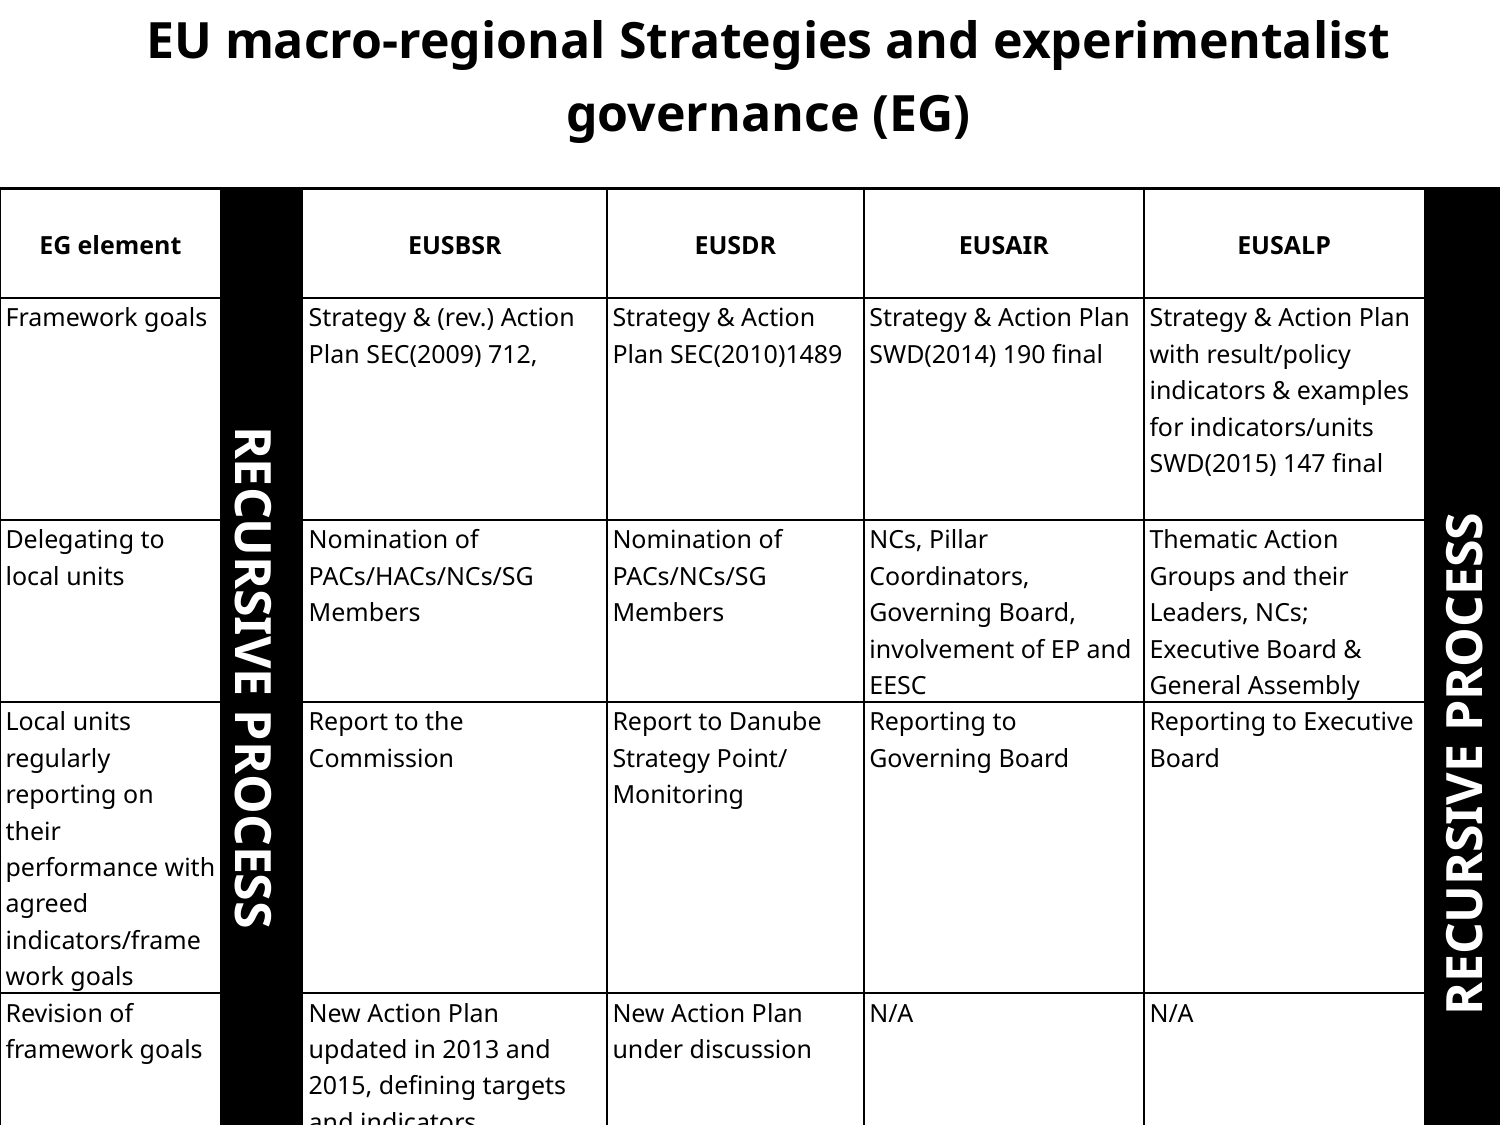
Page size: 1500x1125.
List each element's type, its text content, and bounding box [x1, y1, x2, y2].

table_cell RECURSIVE PROCESS  [222, 190, 303, 1125]
table_header EU macro-regional Strategies and experimentalist governance (EG) [0, 0, 1500, 187]
table_cell EUSBSR [303, 190, 606, 297]
table_cell Local units regularly reporting on their performance with agreed indicators/framework goals [1, 703, 220, 992]
table_cell Strategy & (rev.) Action Plan SEC(2009) 712, [303, 299, 606, 519]
table_cell Revision of framework goals [1, 994, 220, 1125]
table_cell Reporting to Executive Board [1145, 703, 1424, 992]
table_cell Framework goals [1, 299, 220, 519]
table_cell New Action Plan updated in 2013 and 2015, defining targets and indicators SEC(2009) 712/2 SWD(2015) 177 SWD(2017) 118 final [303, 994, 606, 1125]
table_cell New Action Plan under discussion [608, 994, 863, 1125]
table_cell N/A [1145, 994, 1424, 1125]
table_cell N/A [865, 994, 1143, 1125]
table_cell EUSALP [1145, 190, 1424, 297]
table_cell EUSAIR [865, 190, 1143, 297]
table_cell Report to Danube Strategy Point/ Monitoring [608, 703, 863, 992]
table_cell Nomination of PACs/NCs/SG Members [608, 521, 863, 701]
table_cell Strategy & Action Plan with result/policy indicators & examples for indicators/units SWD(2015) 147 final [1145, 299, 1424, 519]
table_cell Strategy & Action Plan SEC(2010)1489 [608, 299, 863, 519]
table_cell NCs, Pillar Coordinators, Governing Board, involvement of EP and EESC [865, 521, 1143, 701]
table_cell EUSDR [608, 190, 863, 297]
table_cell Nomination of PACs/HACs/NCs/SG Members [303, 521, 606, 701]
table_cell Strategy & Action Plan SWD(2014) 190 final [865, 299, 1143, 519]
table_cell Report to the Commission [303, 703, 606, 992]
table_cell Delegating to local units [1, 521, 220, 701]
table_cell Reporting to Governing Board [865, 703, 1143, 992]
table_cell Thematic Action Groups and their Leaders, NCs; Executive Board & General Assembly [1145, 521, 1424, 701]
table_cell EG element [1, 190, 220, 297]
table_cell RECURSIVE PROCESS  [1425, 190, 1499, 1125]
